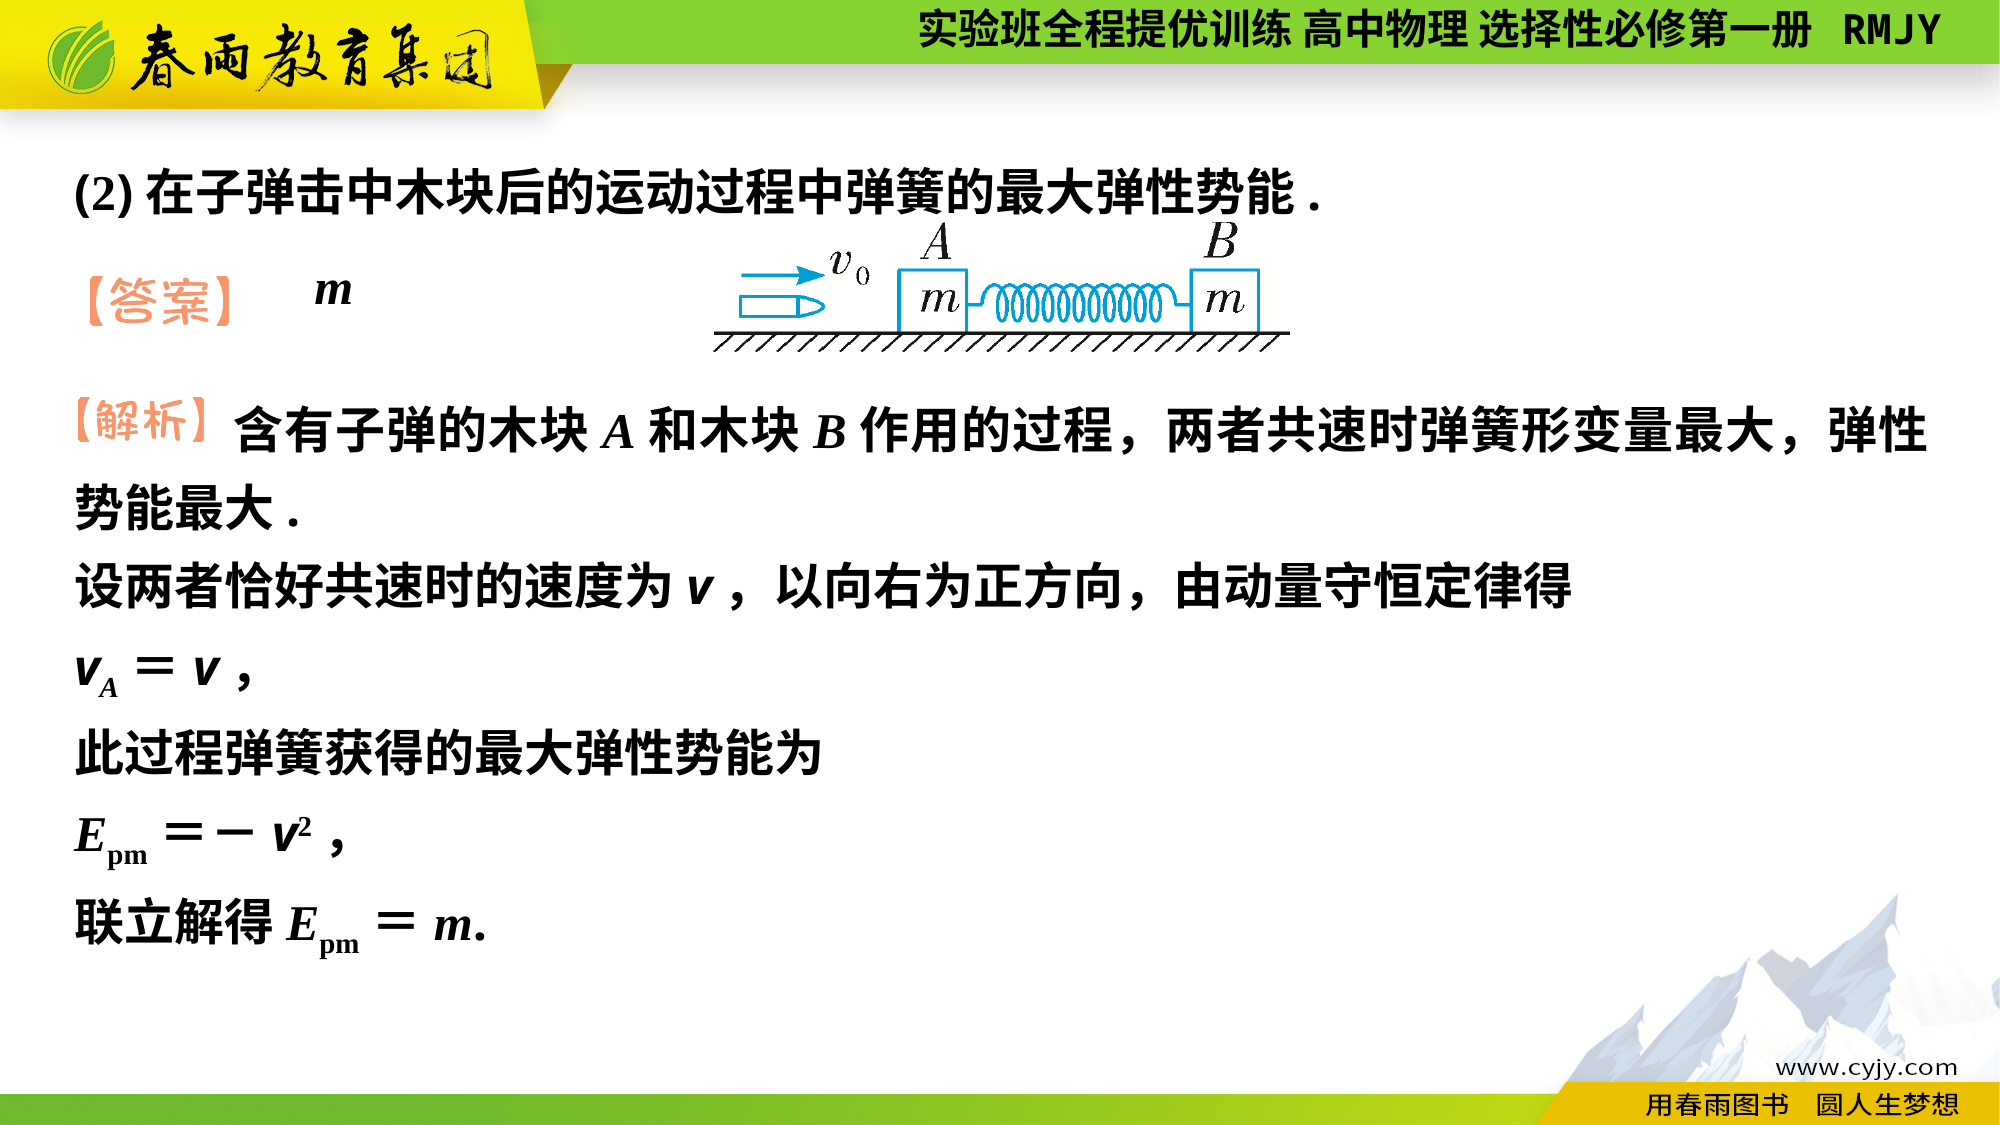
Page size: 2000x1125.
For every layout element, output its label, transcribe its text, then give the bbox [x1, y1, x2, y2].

list (2)在子弹击中木块后的运动过程中弹簧的最大弹性势能. [59, 122, 1944, 217]
picture [0, 0, 2000, 1125]
